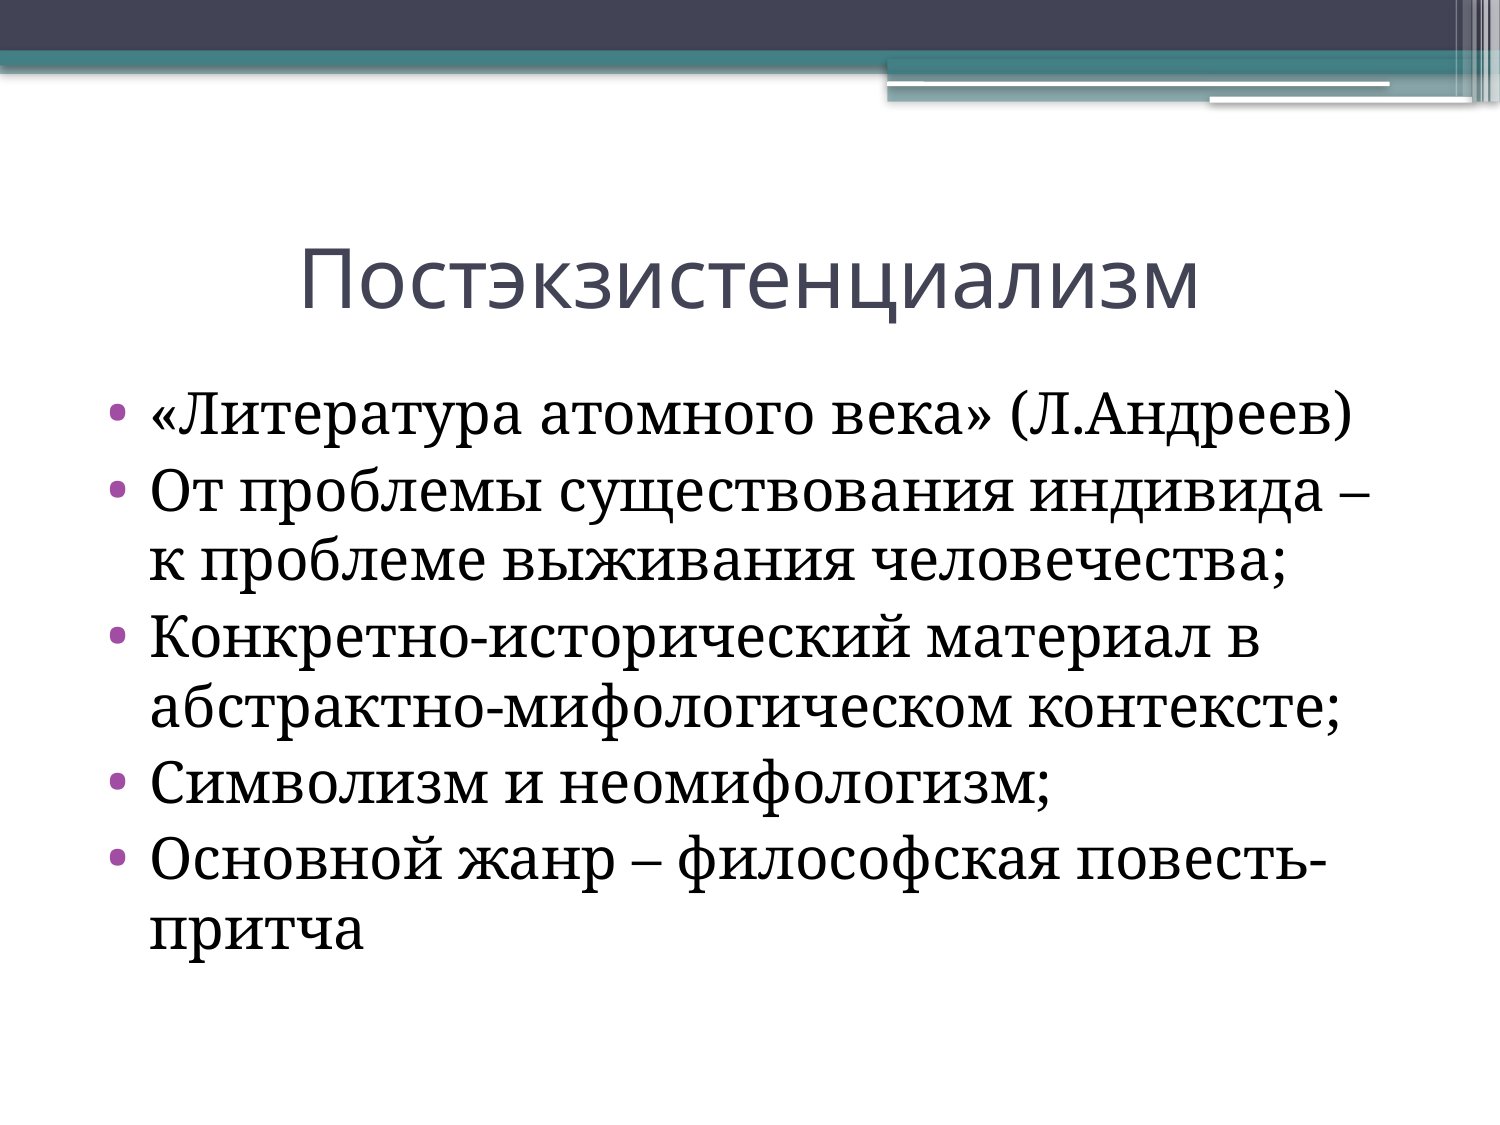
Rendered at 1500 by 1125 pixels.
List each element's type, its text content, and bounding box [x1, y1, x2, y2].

title Постэкзистенциализм [75, 187, 1425, 363]
list «Литература атомного века» (Л.Андреев) От проблемы существования индивида – к проблеме выживания человечества; Конкретно-исторический материал в абстрактно-мифологическом контексте; Символизм и неомифологизм; Основной жанр – философская повесть-притча [75, 368, 1425, 1079]
